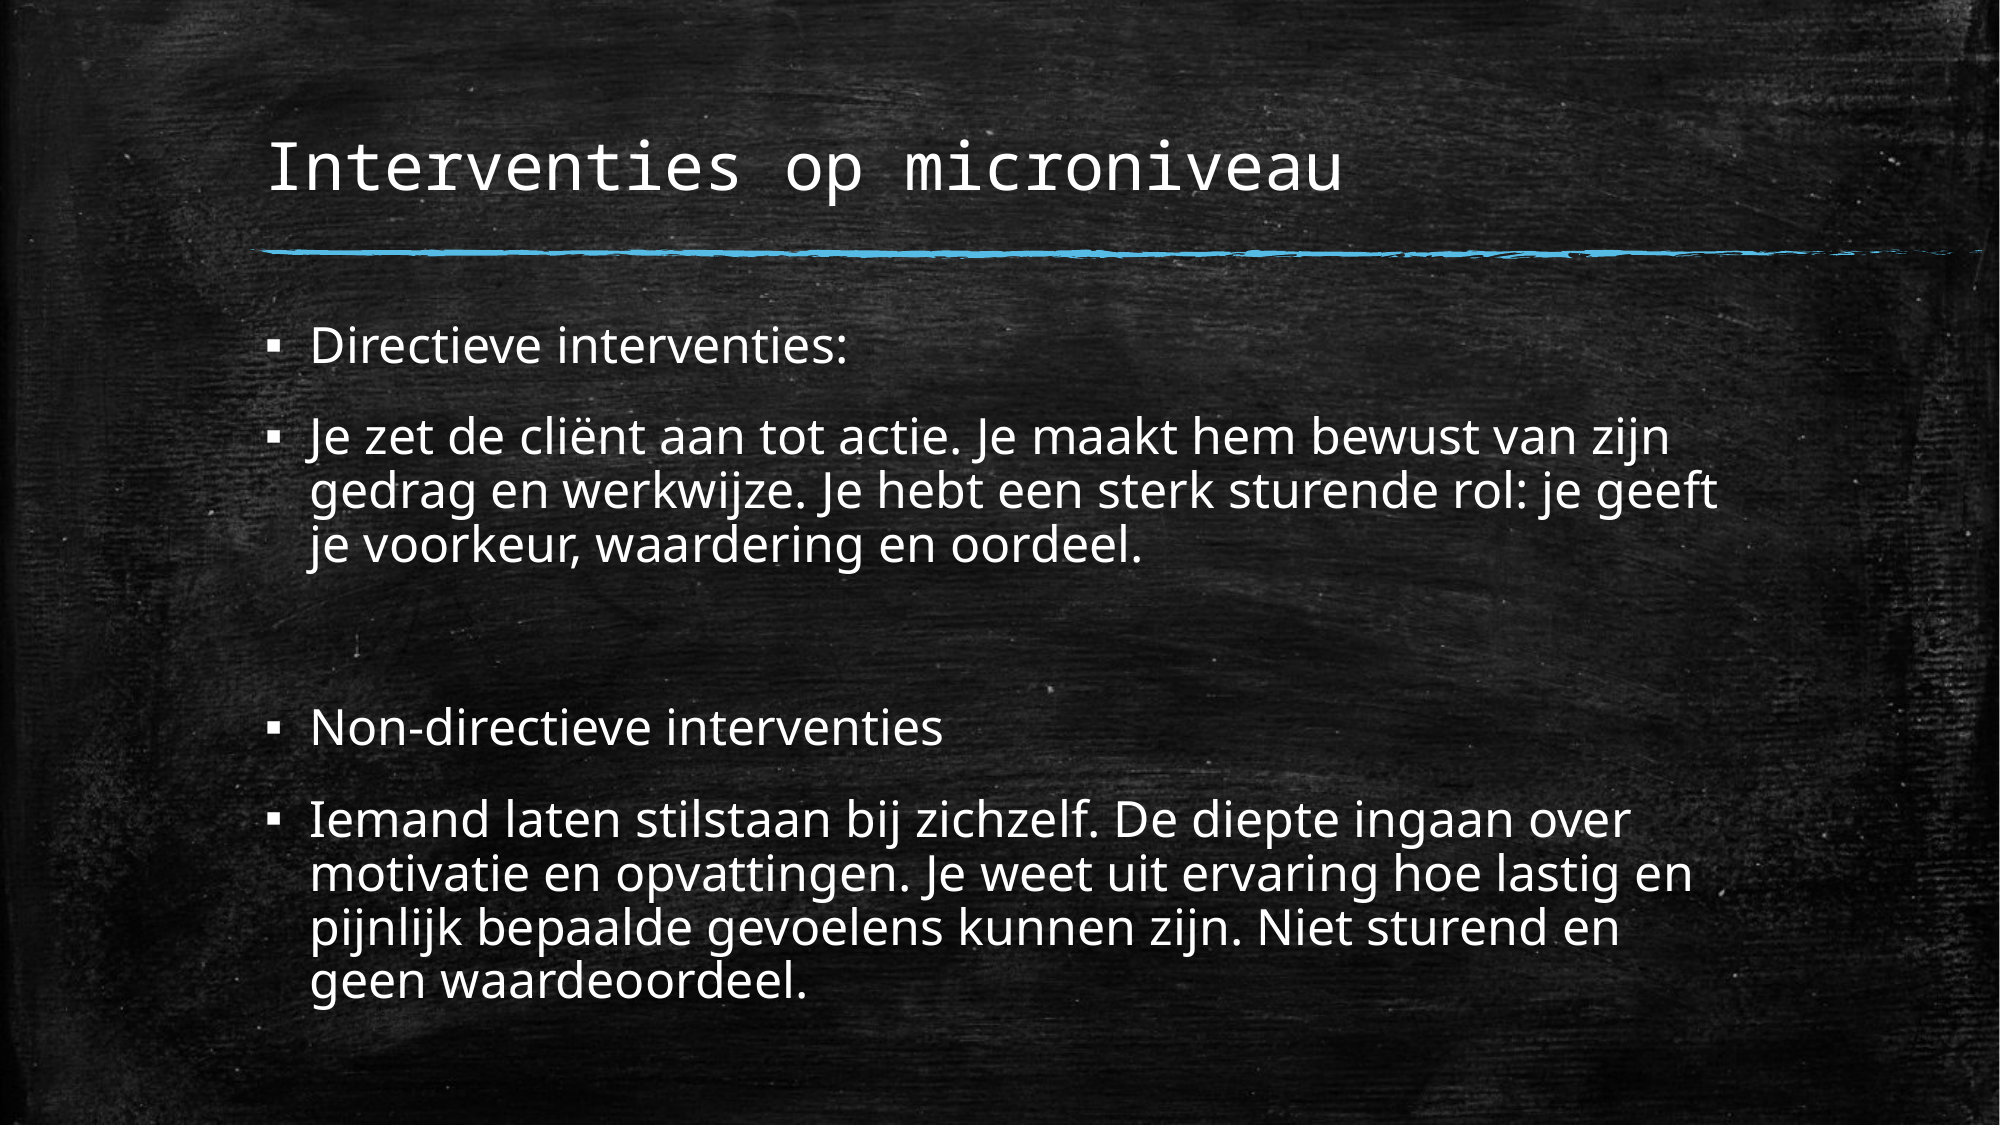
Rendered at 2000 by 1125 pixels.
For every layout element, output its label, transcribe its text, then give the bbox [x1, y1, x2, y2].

list Directieve interventies: Je zet de cliënt aan tot actie. Je maakt hem bewust van zijn gedrag en werkwijze. Je hebt een sterk sturende rol: je geeft je voorkeur, waardering en oordeel. Non-directieve interventies Iemand laten stilstaan bij zichzelf. De diepte ingaan over motivatie en opvattingen. Je weet uit ervaring hoe lastig en pijnlijk bepaalde gevoelens kunnen zijn. Niet sturend en geen waardeoordeel. [249, 312, 1750, 1013]
title Interventies op microniveau [249, 45, 1750, 213]
